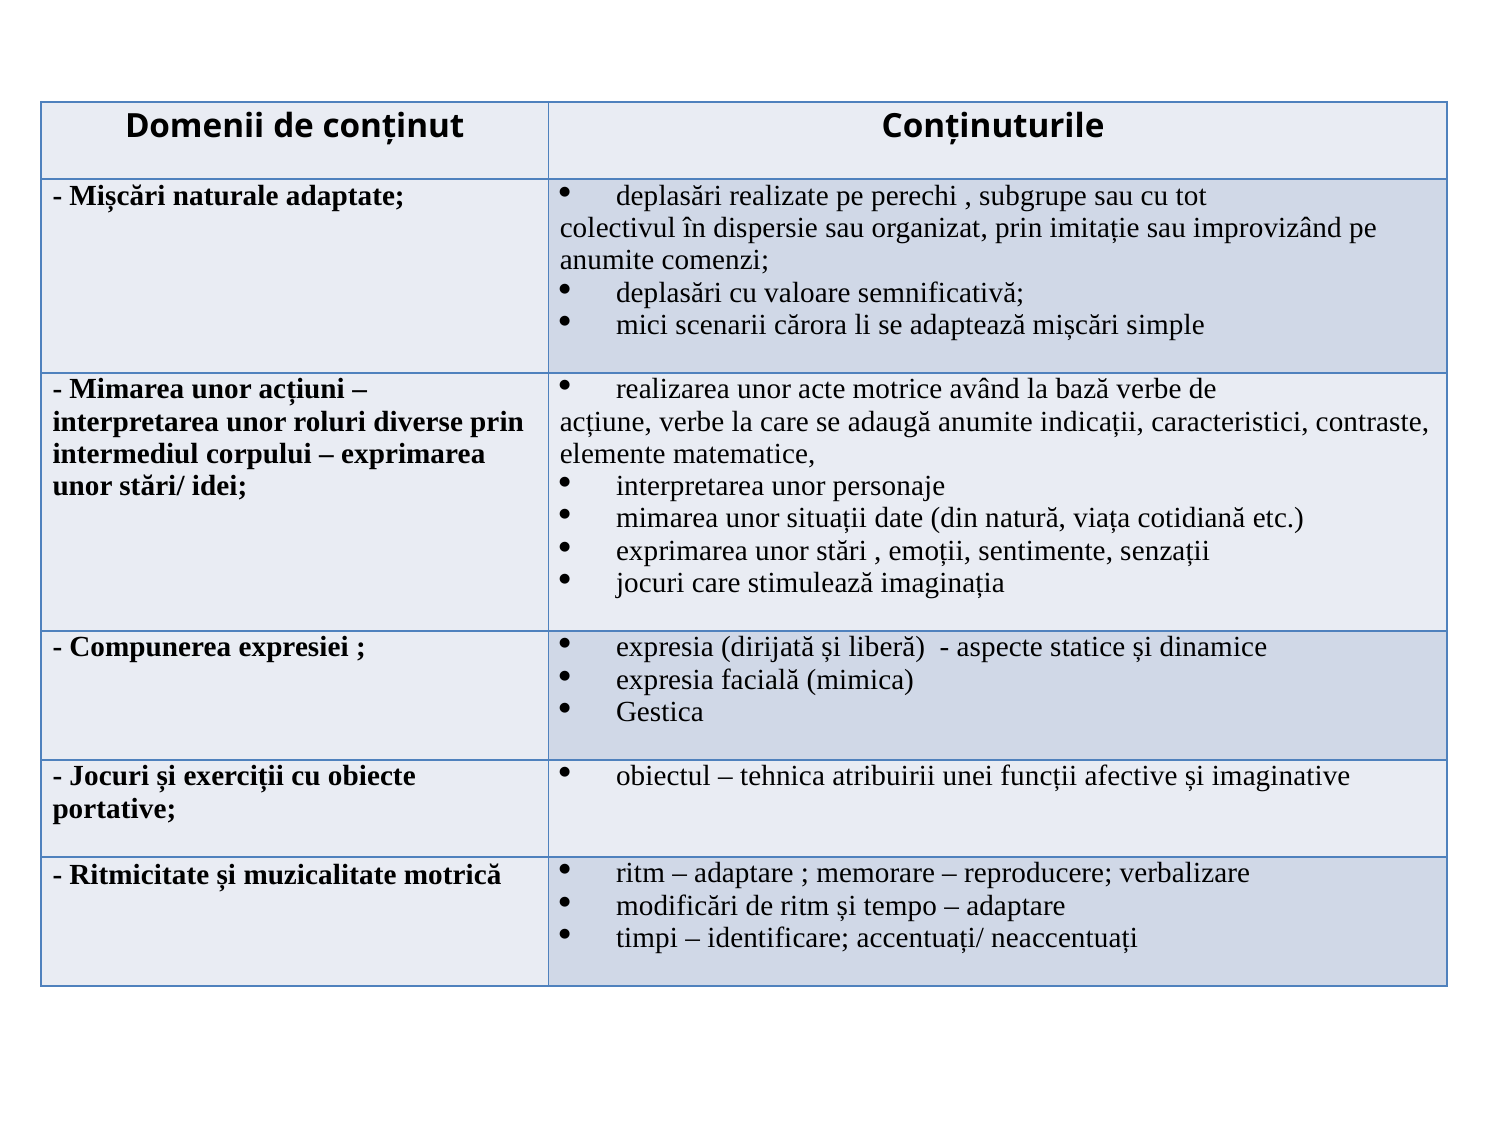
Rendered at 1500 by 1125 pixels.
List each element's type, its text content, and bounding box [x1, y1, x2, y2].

table_cell deplasări realizate pe perechi , subgrupe sau cu tot colectivul în dispersie sau organizat, prin imitație sau improvizând pe anumite comenzi; deplasări cu valoare semnificativă; mici scenarii cărora li se adaptează mișcări simple [549, 180, 1446, 372]
table_cell obiectul – tehnica atribuirii unei funcții afective și imaginative [549, 761, 1446, 856]
table_cell - Compunerea expresiei ; [42, 632, 548, 759]
table_cell - Mișcări naturale adaptate; [42, 180, 548, 372]
table_header Domenii de conținut [42, 103, 548, 178]
table_cell ritm – adaptare ; memorare – reproducere; verbalizare modificări de ritm și tempo – adaptare timpi – identificare; accentuați/ neaccentuați [549, 858, 1446, 985]
table_cell realizarea unor acte motrice având la bază verbe de acțiune, verbe la care se adaugă anumite indicații, caracteristici, contraste, elemente matematice, interpretarea unor personaje mimarea unor situații date (din natură, viața cotidiană etc.) exprimarea unor stări , emoții, sentimente, senzații jocuri care stimulează imaginația [549, 374, 1446, 630]
table_cell expresia (dirijată și liberă) - aspecte statice și dinamice expresia facială (mimica) Gestica [549, 632, 1446, 759]
table_cell - Jocuri și exerciții cu obiecte portative; [42, 761, 548, 856]
table_cell - Ritmicitate și muzicalitate motrică [42, 858, 548, 985]
table_cell - Mimarea unor acțiuni – interpretarea unor roluri diverse prin intermediul corpului – exprimarea unor stări/ idei; [42, 374, 548, 630]
table_header Conținuturile [549, 103, 1446, 178]
